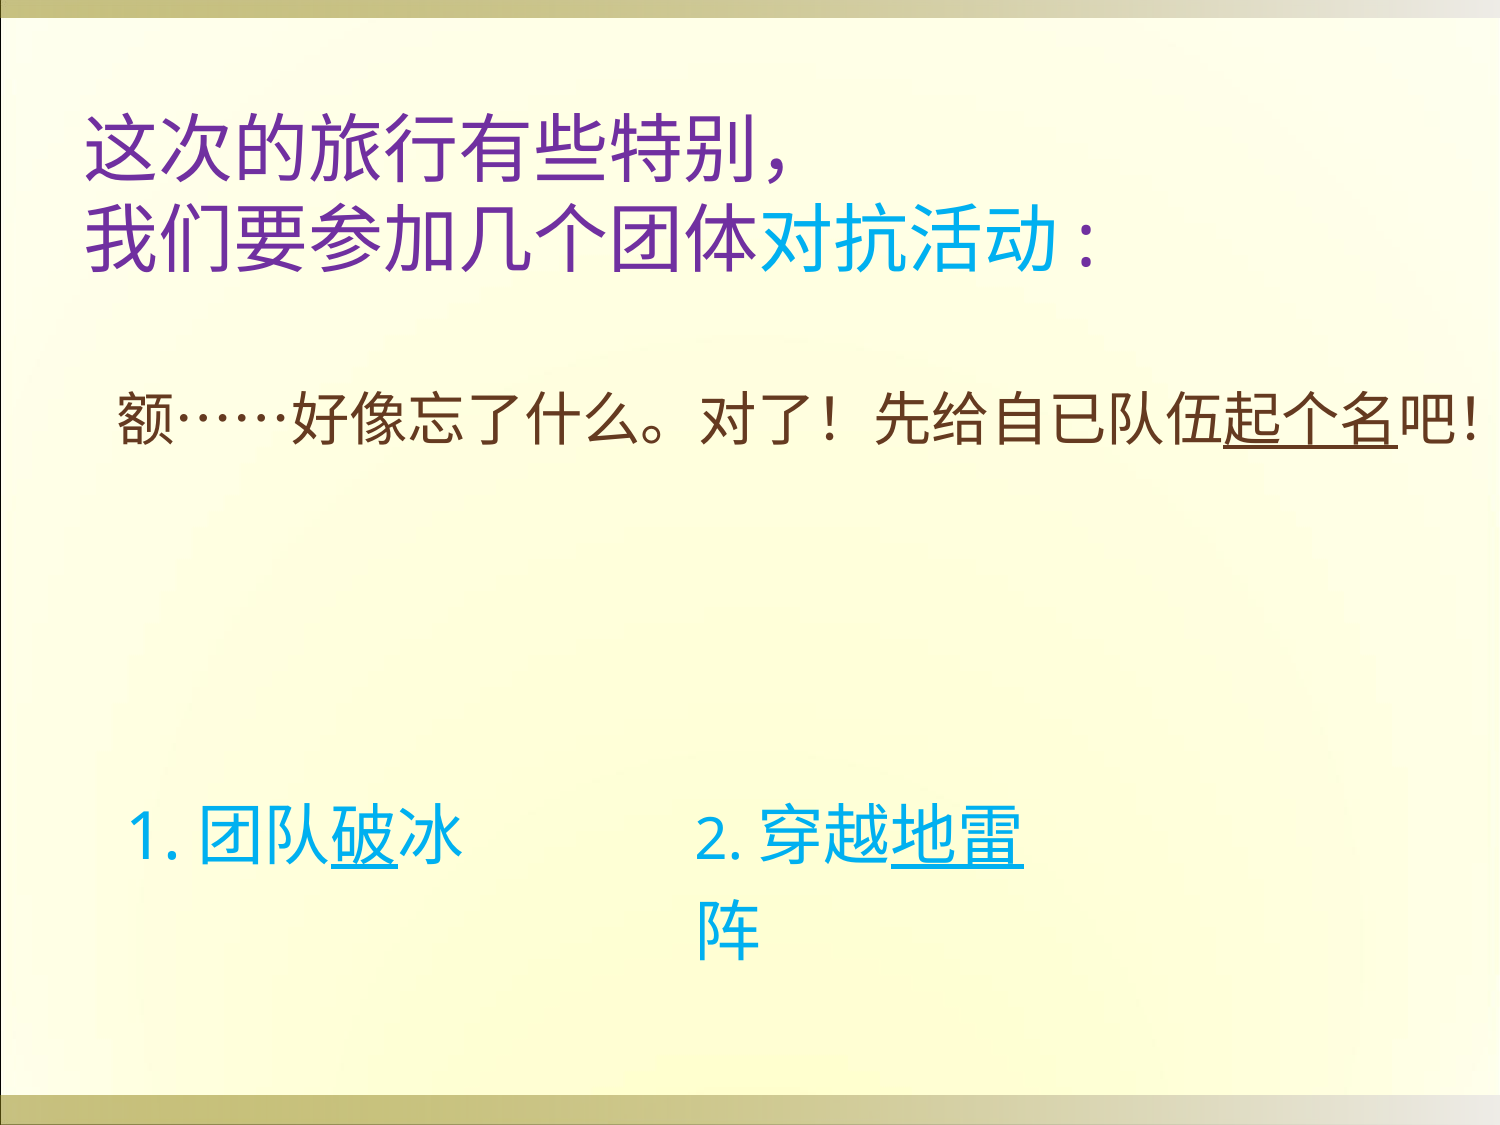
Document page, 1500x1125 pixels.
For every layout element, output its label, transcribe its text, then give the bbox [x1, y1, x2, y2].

text_box 1.团队破冰 [110, 785, 480, 897]
text_box 额……好像忘了什么。对了！先给自已队伍起个名吧！ [101, 375, 1500, 474]
text_box 2.穿越地雷阵 [679, 785, 1096, 977]
text_box 这次的旅行有些特别， 我们要参加几个团体对抗活动: [68, 93, 1111, 289]
picture [0, 18, 1500, 1095]
